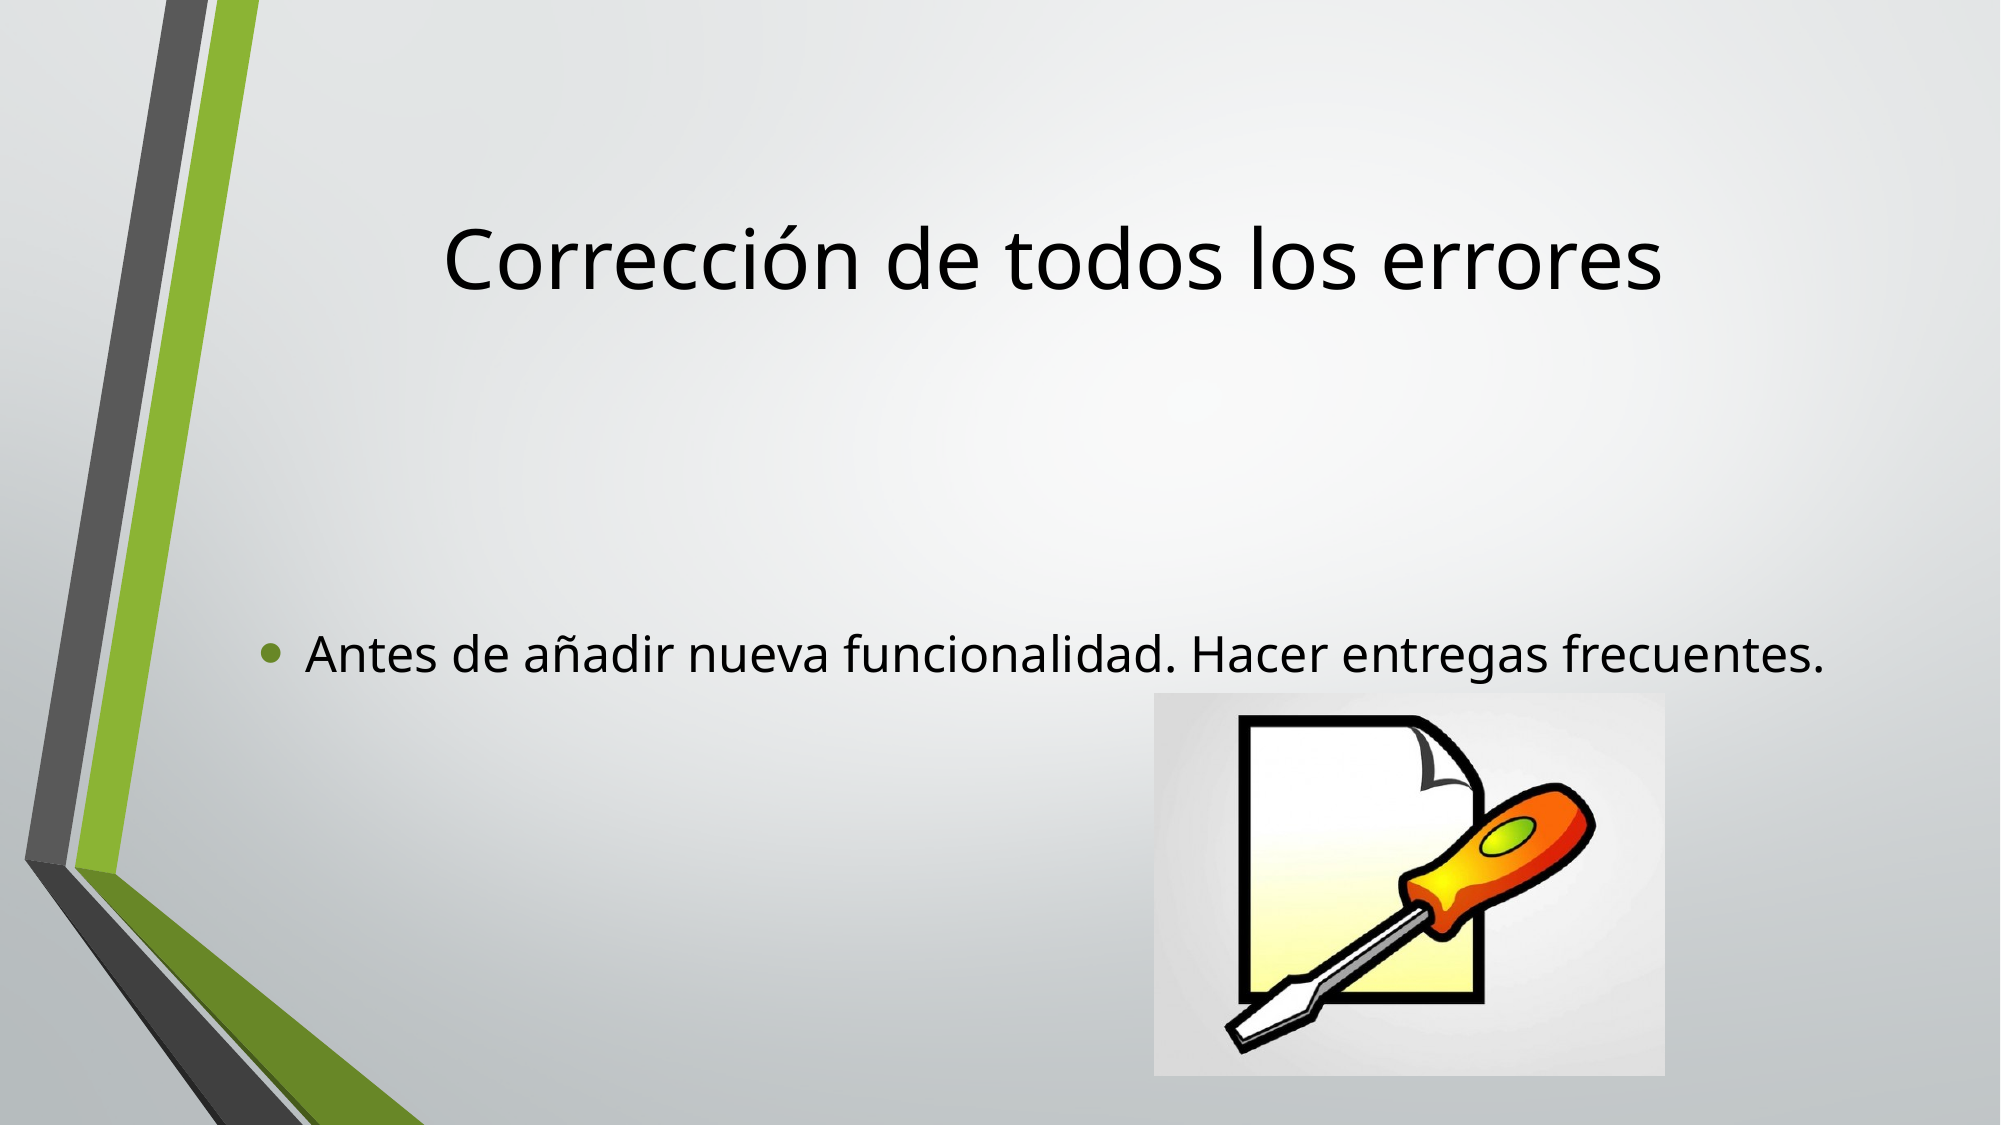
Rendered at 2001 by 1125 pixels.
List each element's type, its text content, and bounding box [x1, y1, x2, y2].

title Corrección de todos los errores [243, 112, 1887, 400]
list Antes de añadir nueva funcionalidad. Hacer entregas frecuentes. [243, 437, 1887, 950]
picture [1154, 693, 1665, 1076]
